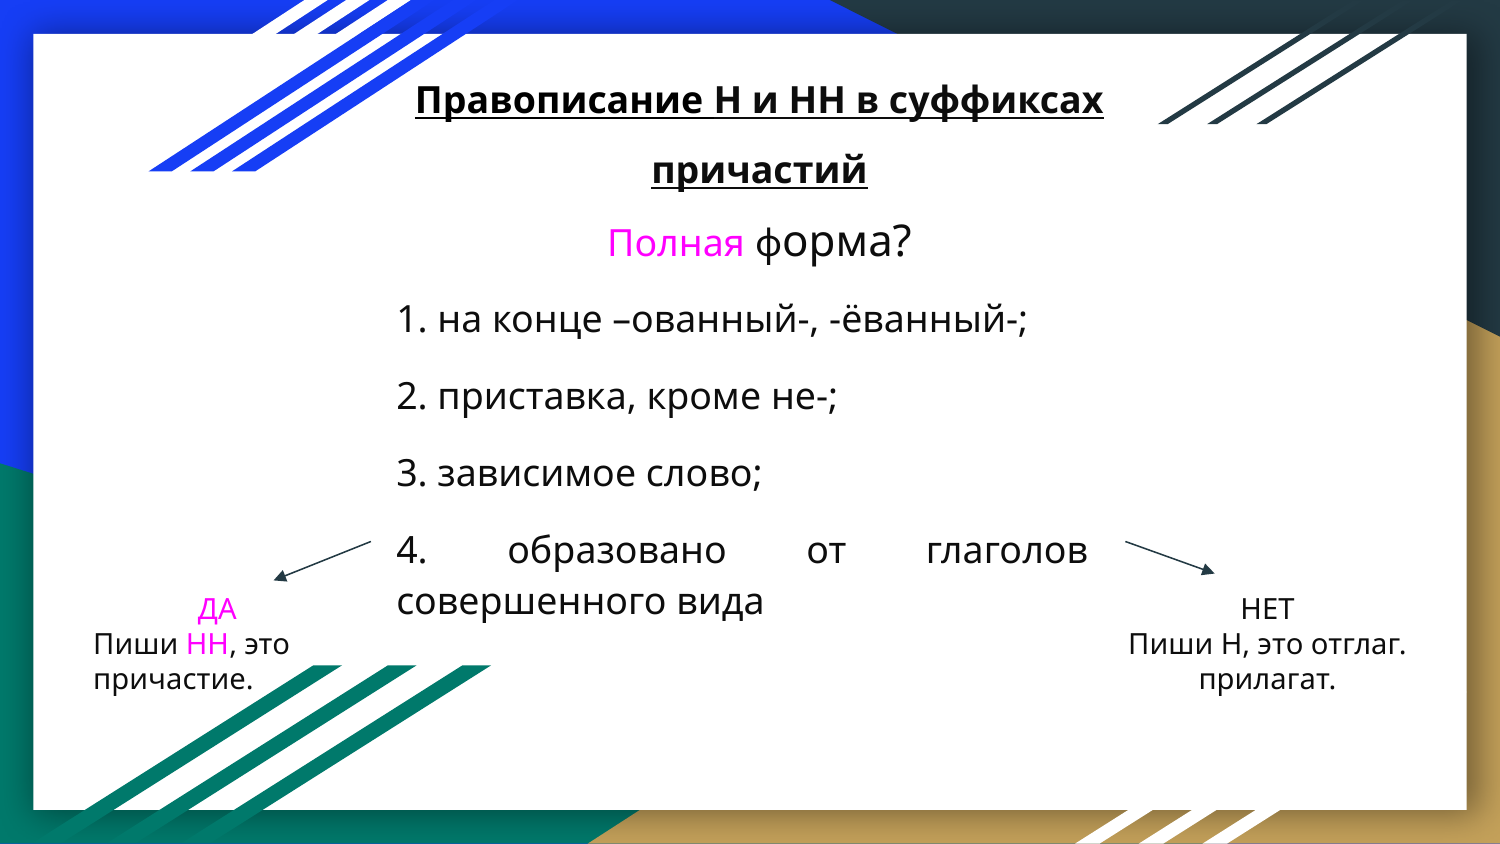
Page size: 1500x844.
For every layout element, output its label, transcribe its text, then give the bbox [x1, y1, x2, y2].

text_box ДА Пиши НН, это причастие. [78, 570, 357, 711]
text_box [273, 541, 372, 581]
text_box 1. на конце –ованный-, -ёванный-; 2. приставка, кроме не-; 3. зависимое слово; 4. образовано от глаголов совершенного вида [381, 273, 1104, 638]
text_box Полная форма? [513, 197, 1006, 273]
text_box НЕТ Пиши Н, это отглаг. прилагат. [1103, 570, 1432, 711]
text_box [1125, 541, 1215, 574]
text_box Правописание Н и НН в суффиксах причастий [356, 54, 1163, 207]
